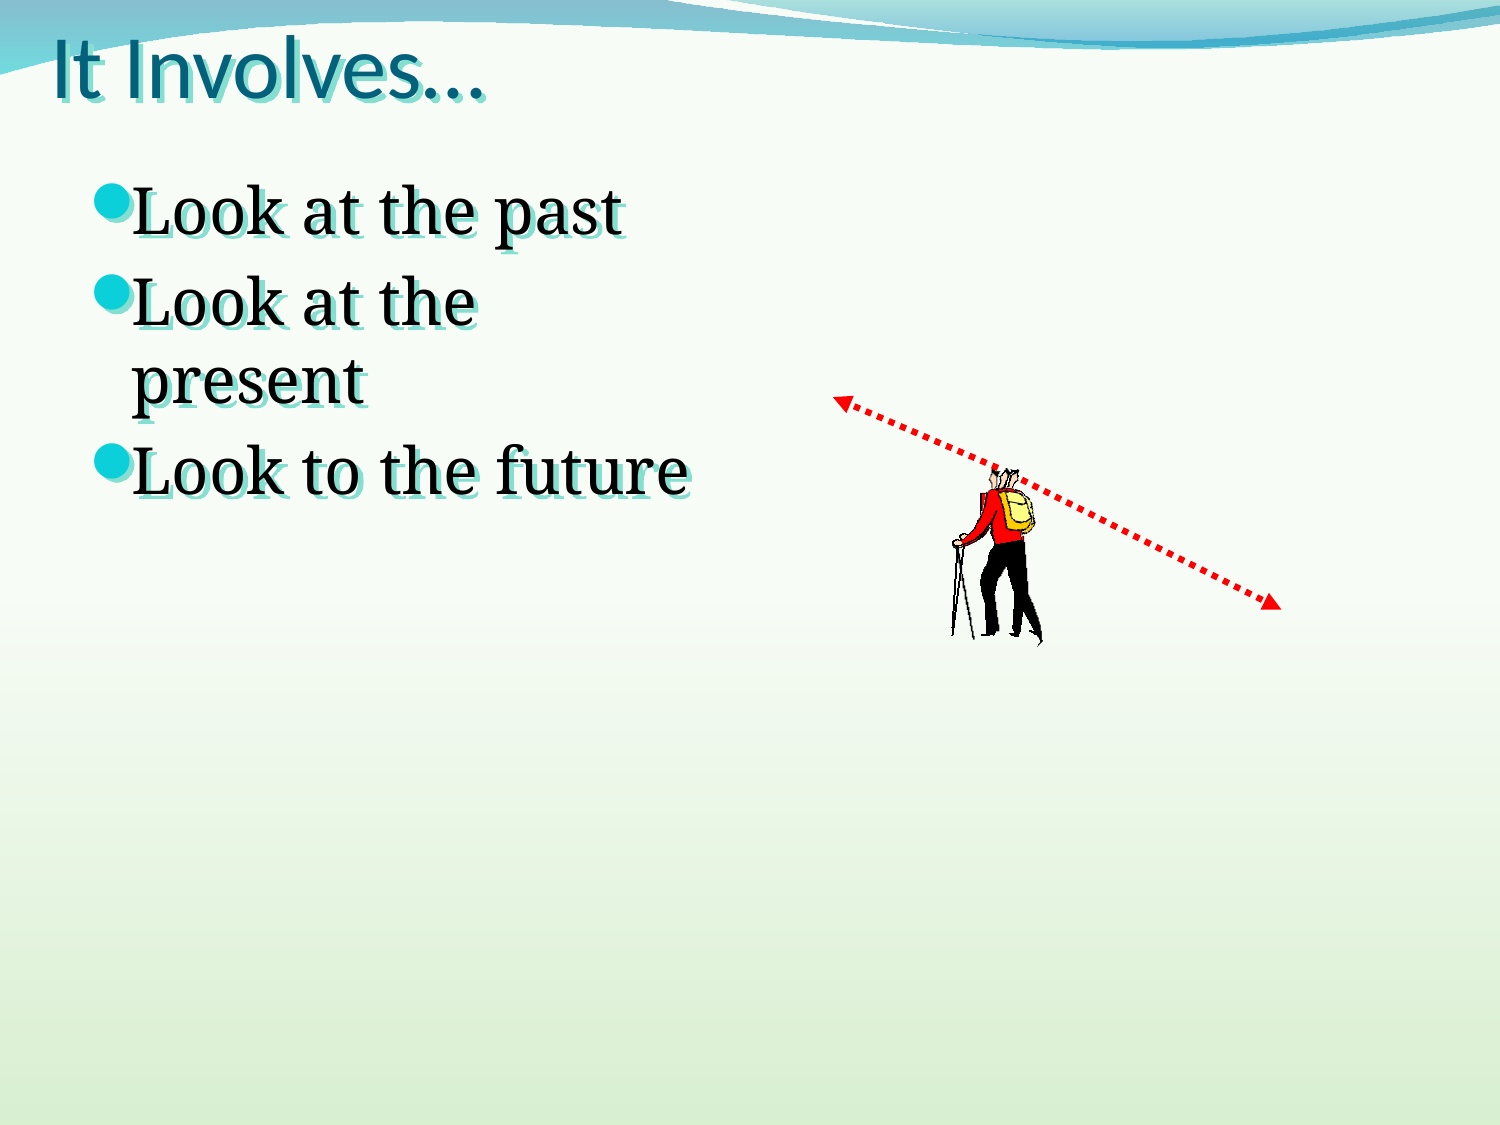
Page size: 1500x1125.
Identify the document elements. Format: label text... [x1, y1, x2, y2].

list Look at the past Look at the present Look to the future [75, 162, 738, 563]
picture [950, 467, 1041, 641]
text_box [1267, 598, 1282, 610]
text_box [832, 396, 847, 408]
title It Involves… [50, 0, 1463, 117]
